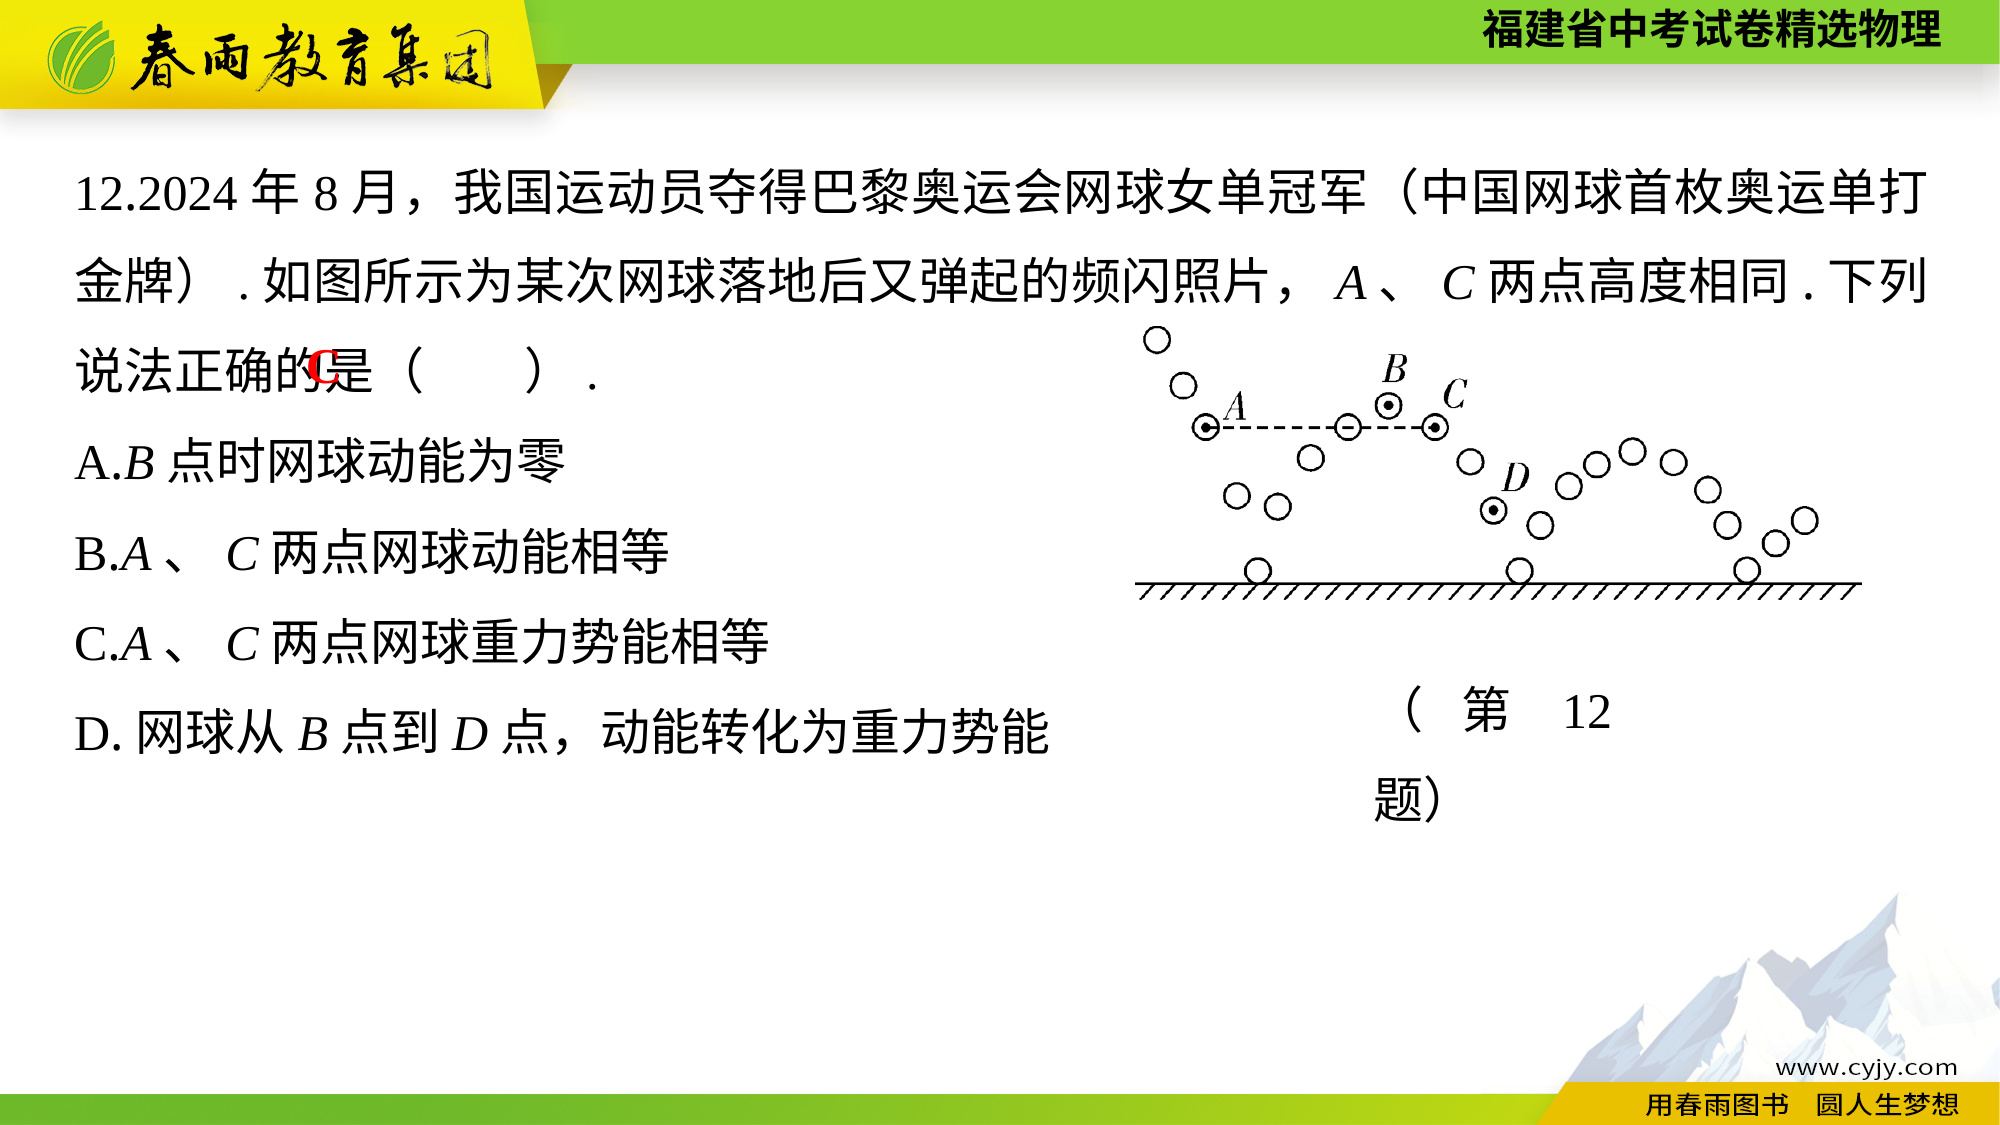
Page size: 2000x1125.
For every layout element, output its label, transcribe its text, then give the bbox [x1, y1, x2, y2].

picture [0, 0, 2000, 1125]
text_box （第12题） [1358, 640, 1639, 746]
text_box C [291, 326, 356, 401]
list 12.2024年8月，我国运动员夺得巴黎奥运会网球女单冠军（中国网球首枚奥运单打金牌）.如图所示为某次网球落地后又弹起的频闪照片，A、C两点高度相同.下列说法正确的是（ ）. A.B点时网球动能为零 B.A、C两点网球动能相等 C.A、C两点网球重力势能相等 D.网球从B点到D点，动能转化为重力势能 [59, 122, 1944, 774]
